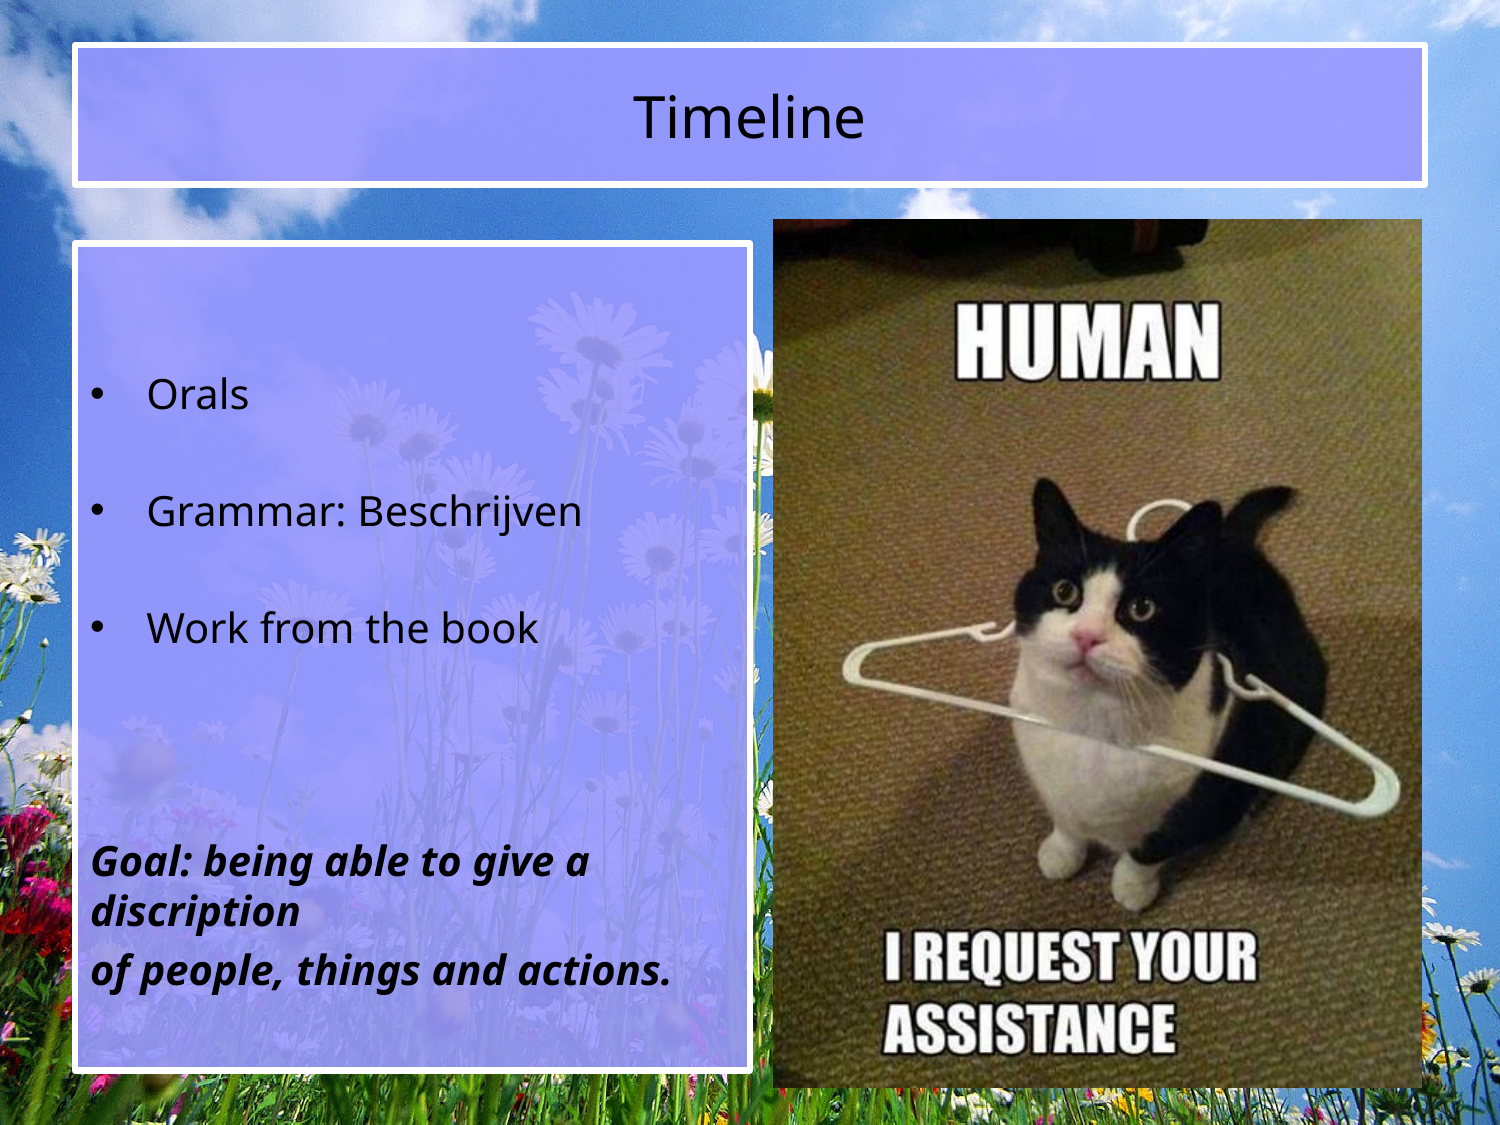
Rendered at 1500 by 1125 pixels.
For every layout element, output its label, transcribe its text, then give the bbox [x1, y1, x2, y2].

title Timeline [72, 42, 1428, 188]
picture [0, 0, 1500, 1125]
list Orals Grammar: Beschrijven Work from the book Goal: being able to give a discription of people, things and actions. [72, 240, 753, 1074]
